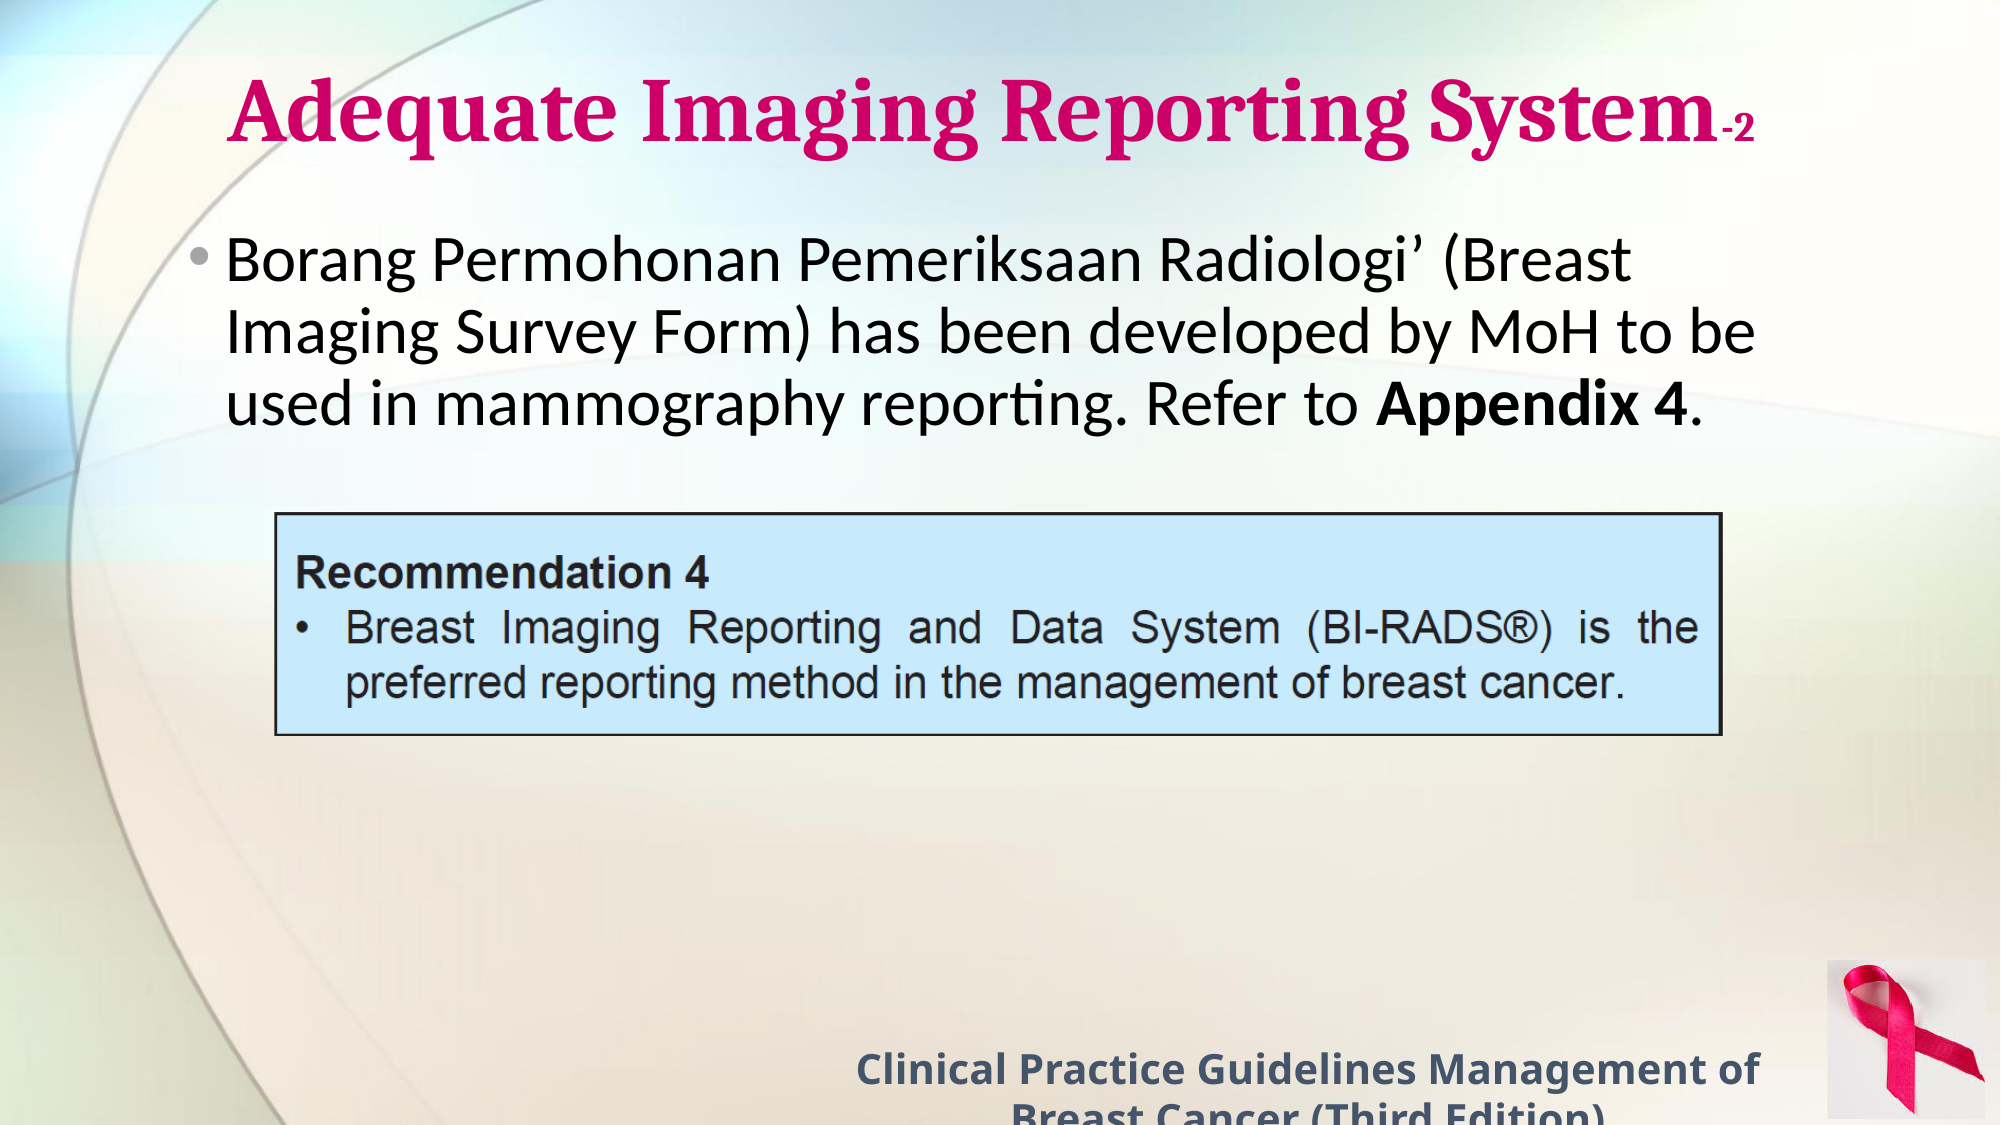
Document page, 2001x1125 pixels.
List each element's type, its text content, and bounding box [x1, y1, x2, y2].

picture [0, 0, 2001, 1125]
text_box Adequate Imaging Reporting System-2 [198, 41, 1805, 263]
text_box Clinical Practice Guidelines Management of Breast Cancer (Third Edition) [792, 1035, 1824, 1125]
list Borang Permohonan Pemeriksaan Radiologi’ (Breast Imaging Survey Form) has been developed by MoH to be used in mammography reporting. Refer to Appendix 4. [172, 216, 1828, 930]
